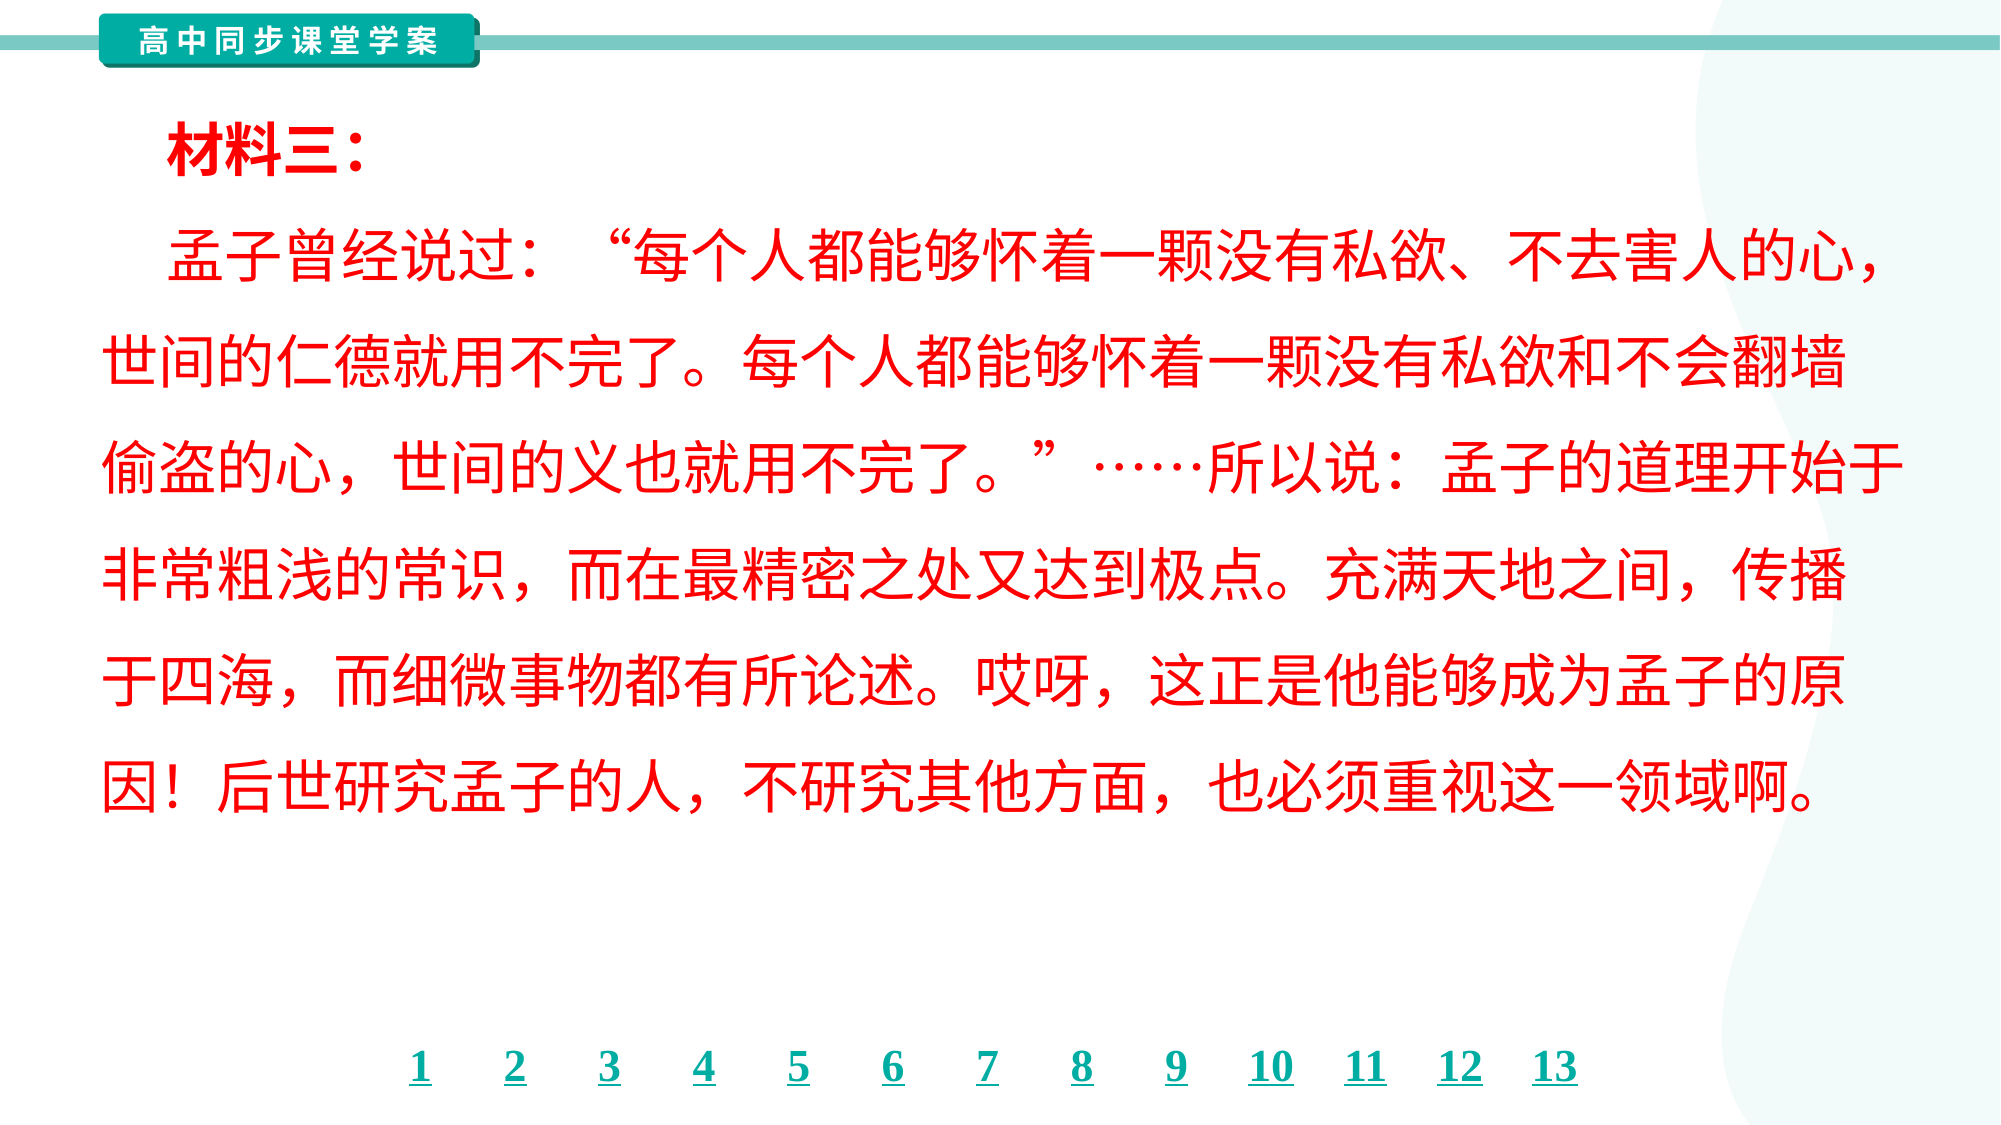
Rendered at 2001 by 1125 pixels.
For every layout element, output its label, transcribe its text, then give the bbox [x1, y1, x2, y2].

picture [0, 0, 2000, 1125]
text_box 材料三： 孟子曾经说过：“每个人都能够怀着一颗没有私欲、不去害人的心， 世间的仁德就用不完了。每个人都能够怀着一颗没有私欲和不会翻墙 偷盗的心，世间的义也就用不完了。”……所以说：孟子的道理开始于 非常粗浅的常识，而在最精密之处又达到极点。充满天地之间，传播 于四海，而细微事物都有所论述。哎呀，这正是他能够成为孟子的原 因！后世研究孟子的人，不研究其他方面，也必须重视这一领域啊。 [100, 76, 1899, 821]
